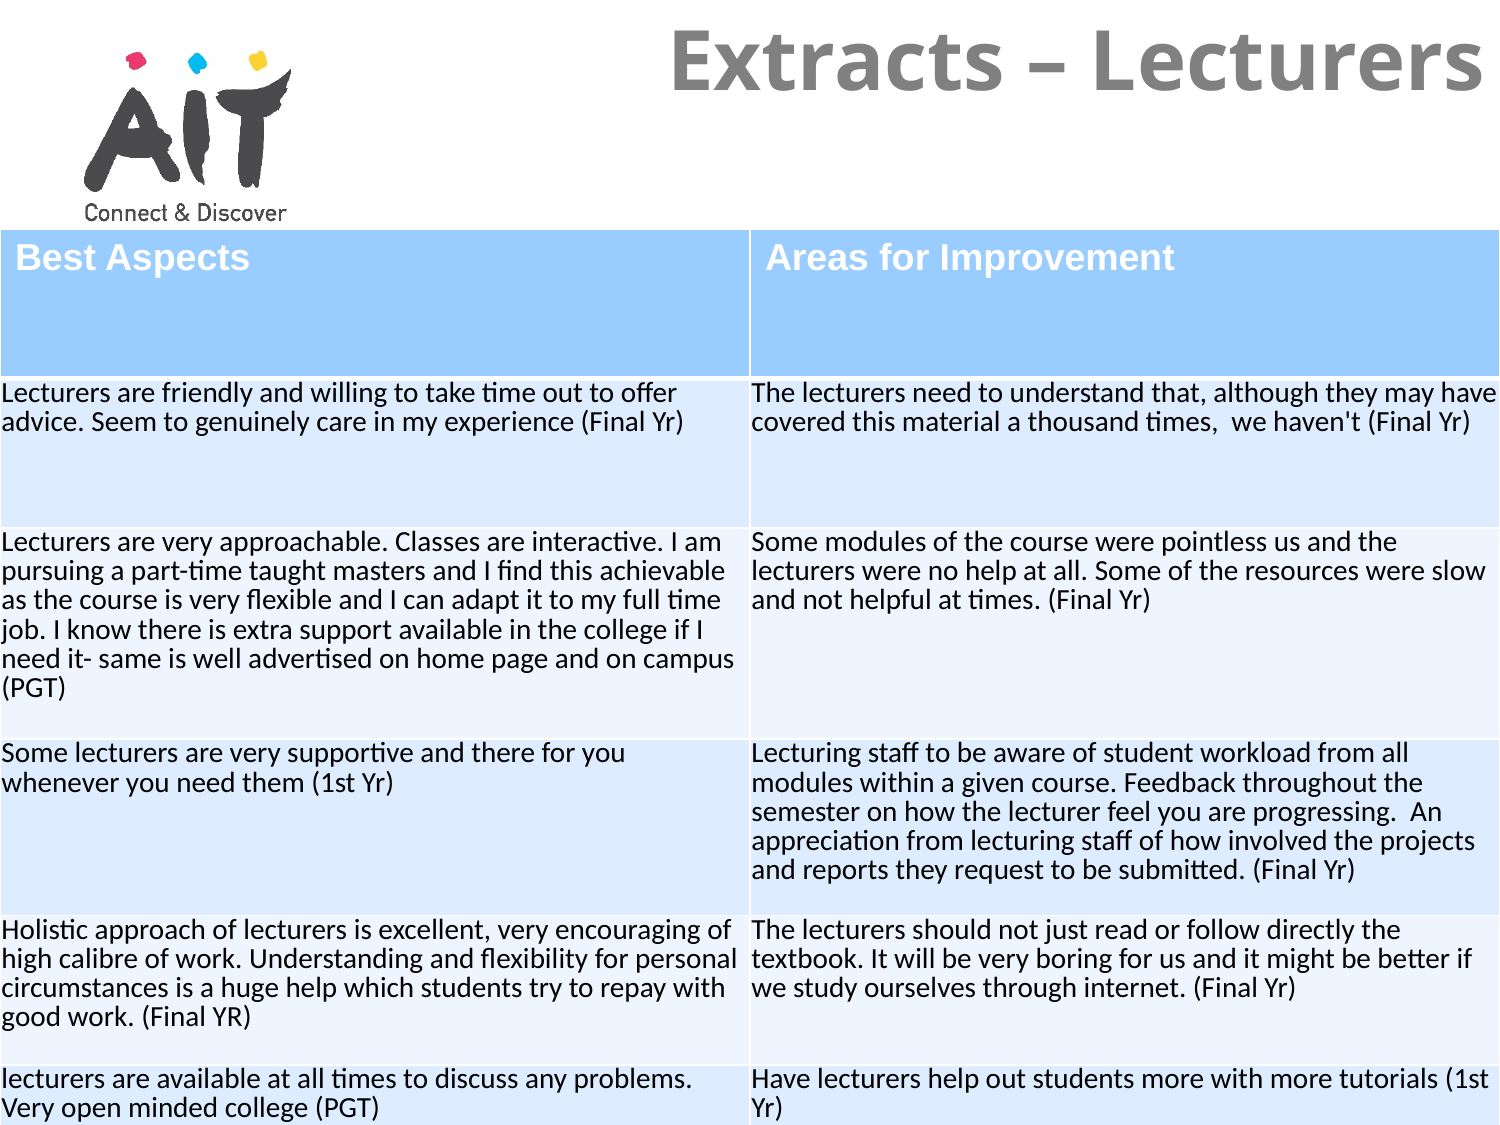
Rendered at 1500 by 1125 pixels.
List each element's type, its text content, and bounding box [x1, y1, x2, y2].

table_cell The lecturers need to understand that, although they may have covered this material a thousand times, we haven't (Final Yr) [751, 381, 1499, 527]
table_cell Have lecturers help out students more with more tutorials (1st Yr) [751, 1066, 1499, 1125]
text_box Extracts – Lecturers [218, 0, 1500, 115]
table_cell Lecturers are very approachable. Classes are interactive. I am pursuing a part-time taught masters and I find this achievable as the course is very flexible and I can adapt it to my full time job. I know there is extra support available in the college if I need it- same is well advertised on home page and on campus (PGT) [1, 529, 749, 738]
table_header Best Aspects [1, 230, 749, 376]
table_cell Some modules of the course were pointless us and the lecturers were no help at all. Some of the resources were slow and not helpful at times. (Final Yr) [751, 529, 1499, 738]
table_cell The lecturers should not just read or follow directly the textbook. It will be very boring for us and it might be better if we study ourselves through internet. (Final Yr) [751, 916, 1499, 1064]
table_cell lecturers are available at all times to discuss any problems. Very open minded college (PGT) [1, 1066, 749, 1125]
table_cell Lecturers are friendly and willing to take time out to offer advice. Seem to genuinely care in my experience (Final Yr) [1, 381, 749, 527]
table_cell Holistic approach of lecturers is excellent, very encouraging of high calibre of work. Understanding and flexibility for personal circumstances is a huge help which students try to repay with good work. (Final YR) [1, 916, 749, 1064]
table_cell Some lecturers are very supportive and there for you whenever you need them (1st Yr) [1, 740, 749, 915]
picture [64, 46, 315, 228]
table_header Areas for Improvement [751, 230, 1499, 376]
table_cell Lecturing staff to be aware of student workload from all modules within a given course. Feedback throughout the semester on how the lecturer feel you are progressing. An appreciation from lecturing staff of how involved the projects and reports they request to be submitted. (Final Yr) [751, 740, 1499, 915]
